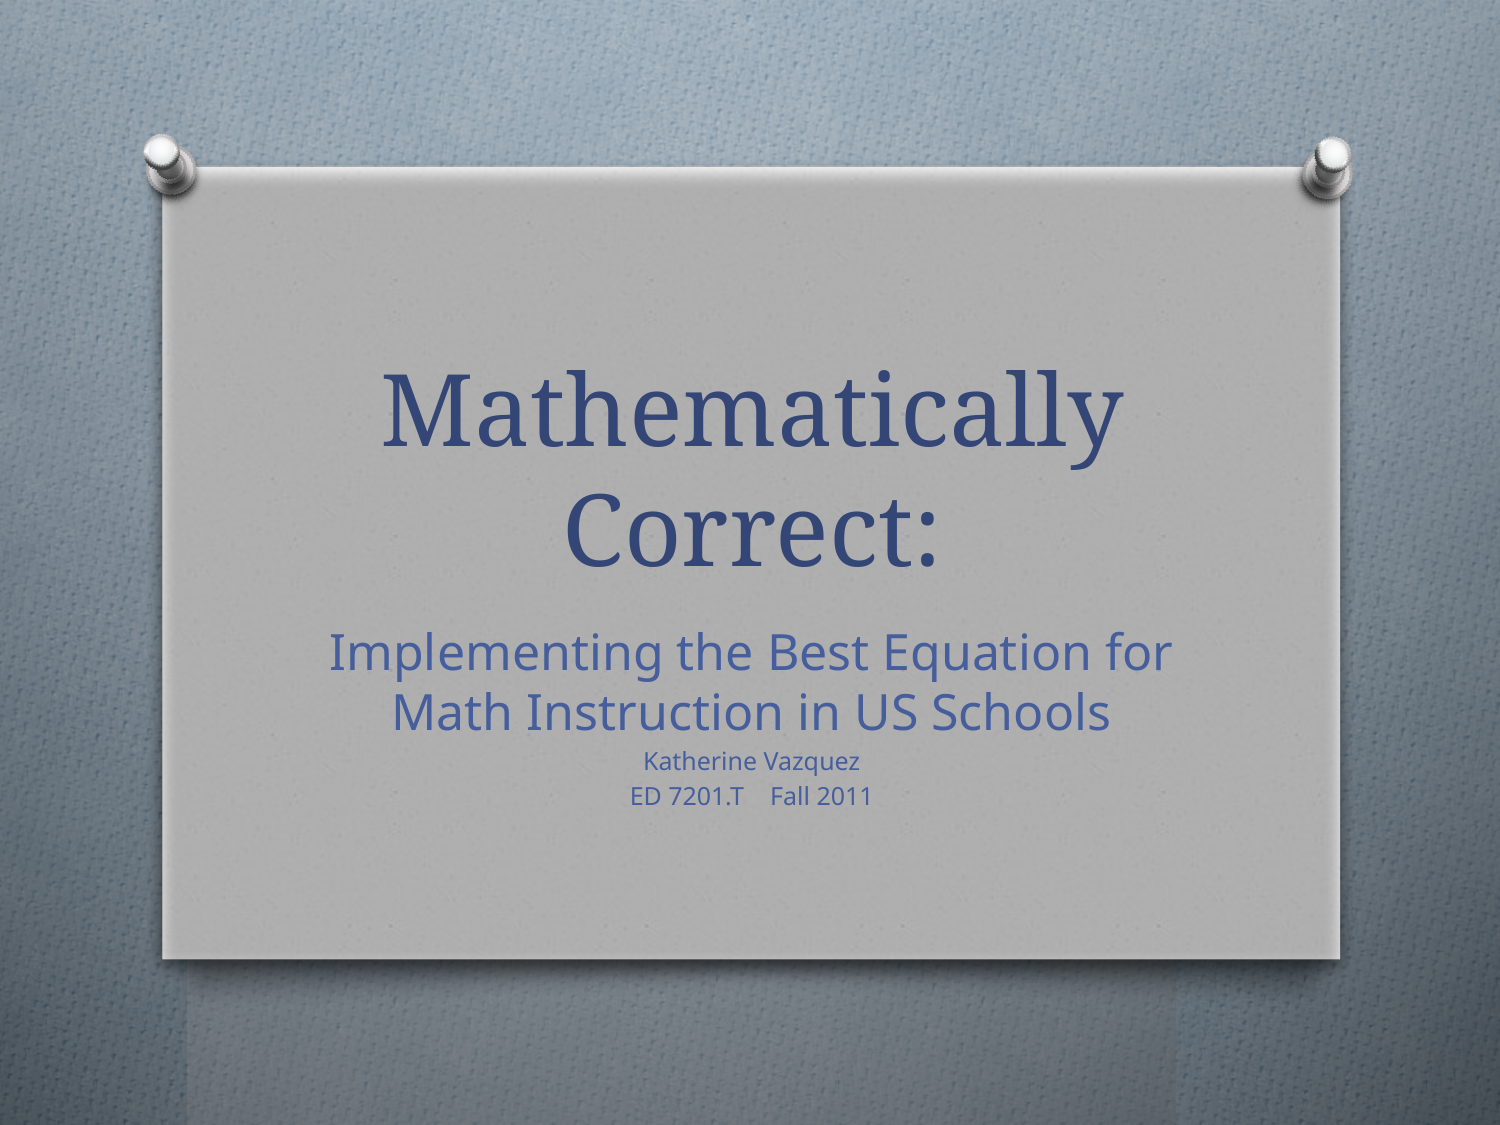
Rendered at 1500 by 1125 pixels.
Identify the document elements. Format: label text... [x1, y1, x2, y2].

picture [112, 100, 235, 224]
picture [1274, 109, 1396, 230]
title Mathematically Correct: [283, 294, 1223, 595]
subtitle Implementing the Best Equation for Math Instruction in US Schools Katherine Vazquez ED 7201.T Fall 2011 [283, 612, 1221, 863]
